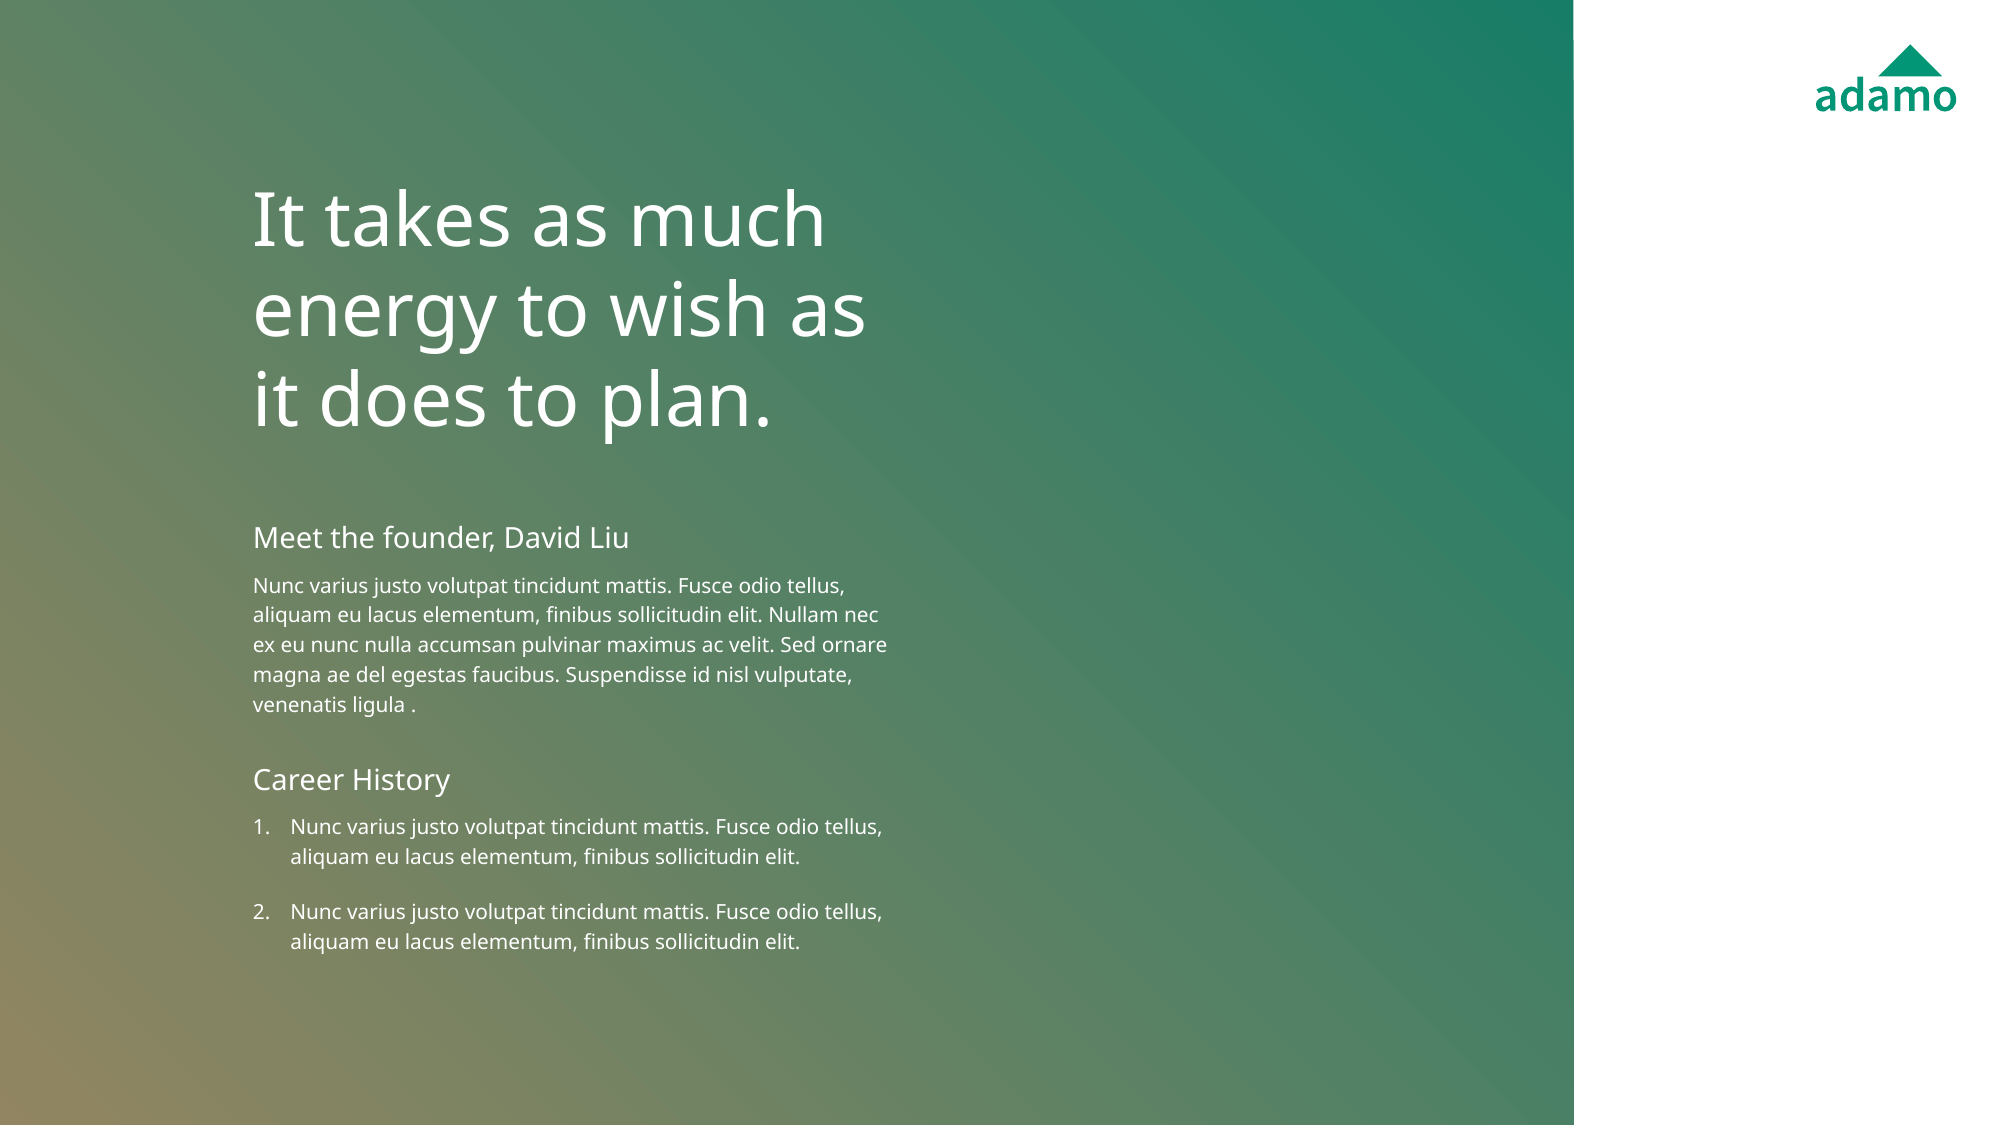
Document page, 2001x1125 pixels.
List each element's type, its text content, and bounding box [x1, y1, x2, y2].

list Nunc varius justo volutpat tincidunt mattis. Fusce odio tellus, aliquam eu lacus elementum, finibus sollicitudin elit. Nullam nec ex eu nunc nulla accumsan pulvinar maximus ac velit. Sed ornare magna ae del egestas faucibus. Suspendisse id nisl vulputate, venenatis ligula . [237, 560, 918, 694]
list Career History [237, 746, 919, 802]
picture [1088, 85, 1788, 1040]
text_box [1816, 44, 1957, 112]
list Meet the founder, David Liu [237, 504, 919, 560]
title It takes as much energy to wish as it does to plan. [237, 164, 918, 452]
list Nunc varius justo volutpat tincidunt mattis. Fusce odio tellus, aliquam eu lacus elementum, finibus sollicitudin elit. Nunc varius justo volutpat tincidunt mattis. Fusce odio tellus, aliquam eu lacus elementum, finibus sollicitudin elit. [237, 802, 918, 961]
